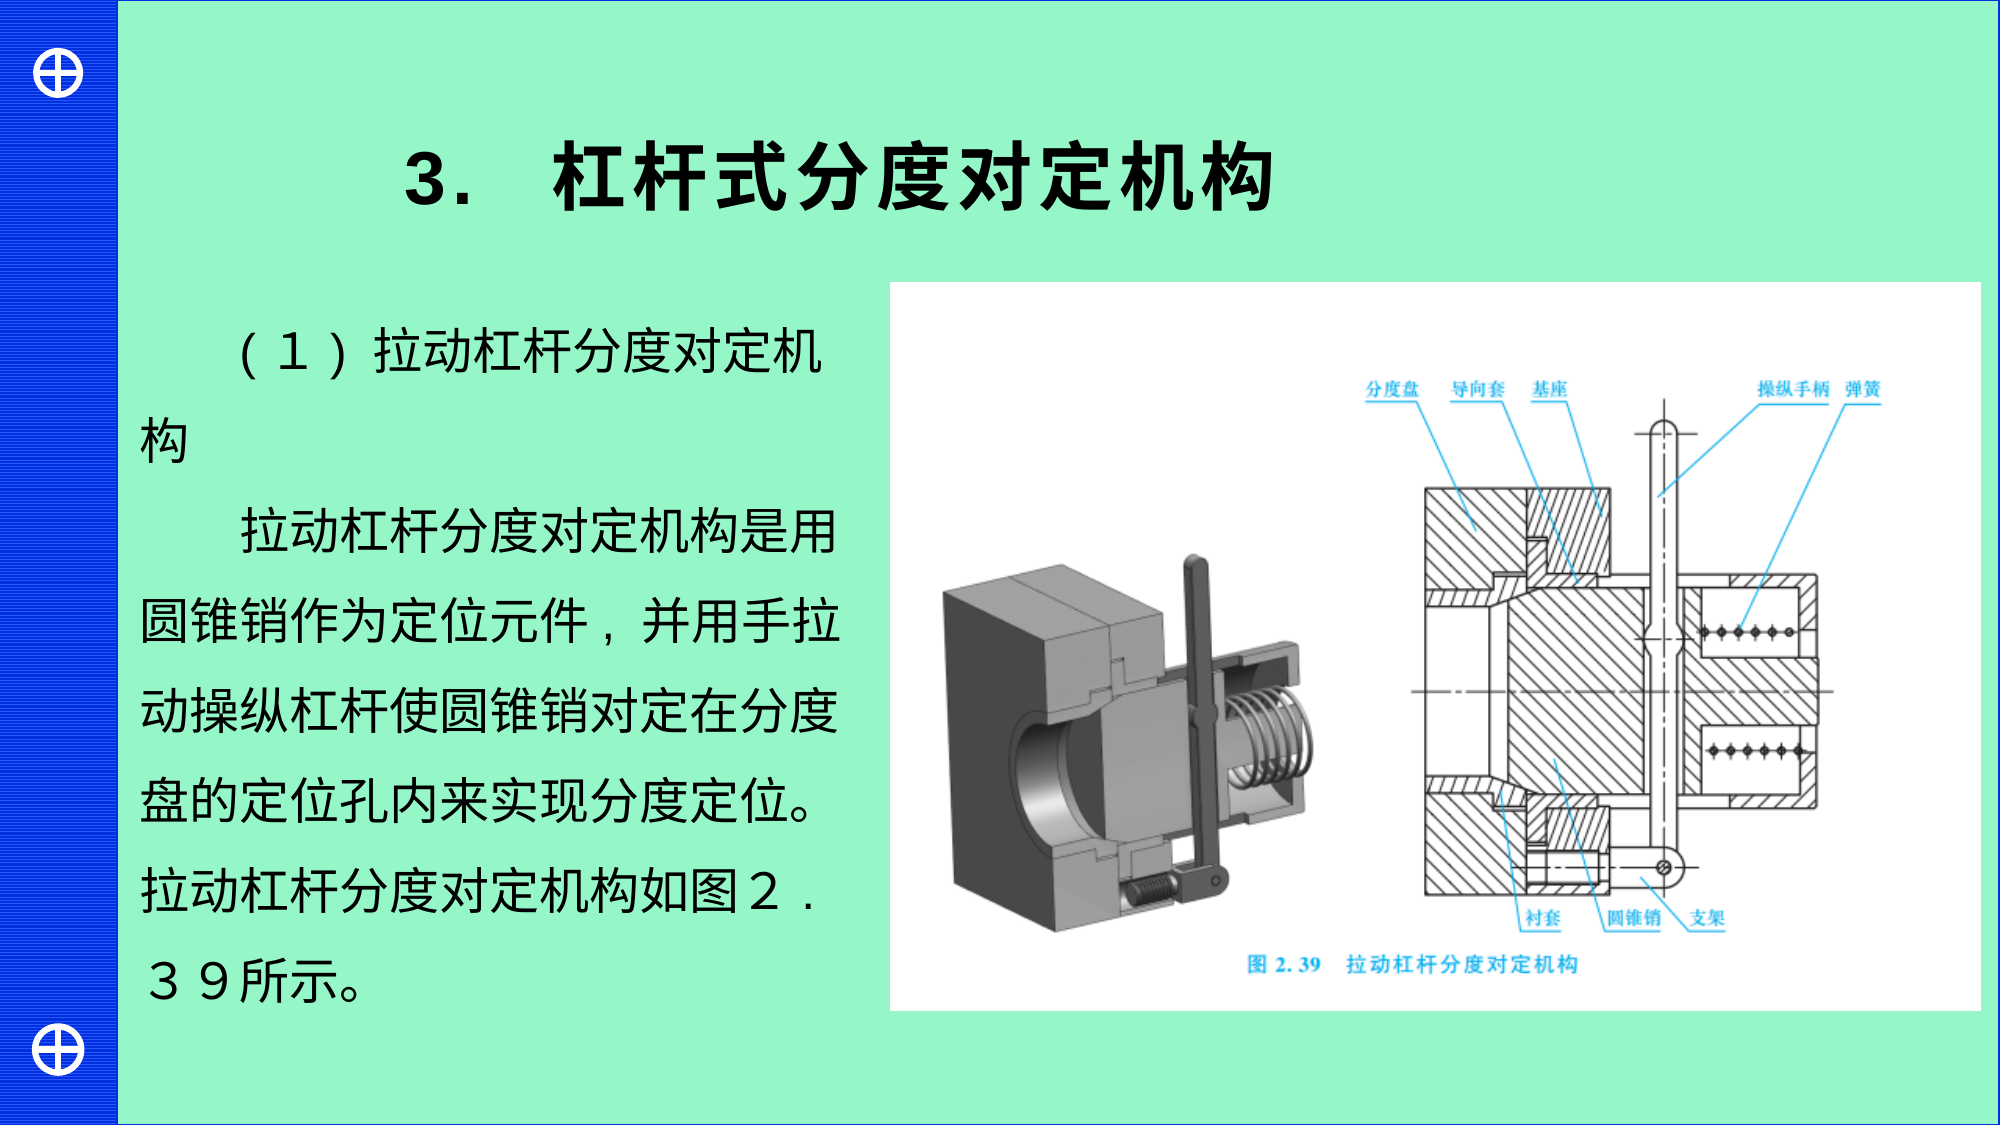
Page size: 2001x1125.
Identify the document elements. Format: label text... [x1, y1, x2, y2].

text_box (１) 拉动杠杆分度对定机构 拉动杠杆分度对定机构是用圆锥销作为定位元件, 并用手拉动操纵杠杆使圆锥销对定在分度盘的定位孔内来实现分度定位。 拉动杠杆分度对定机构如图２.３９所示。 [124, 282, 865, 1018]
picture [890, 282, 1981, 1011]
text_box 3. 杠杆式分度对定机构 [173, 106, 1462, 228]
